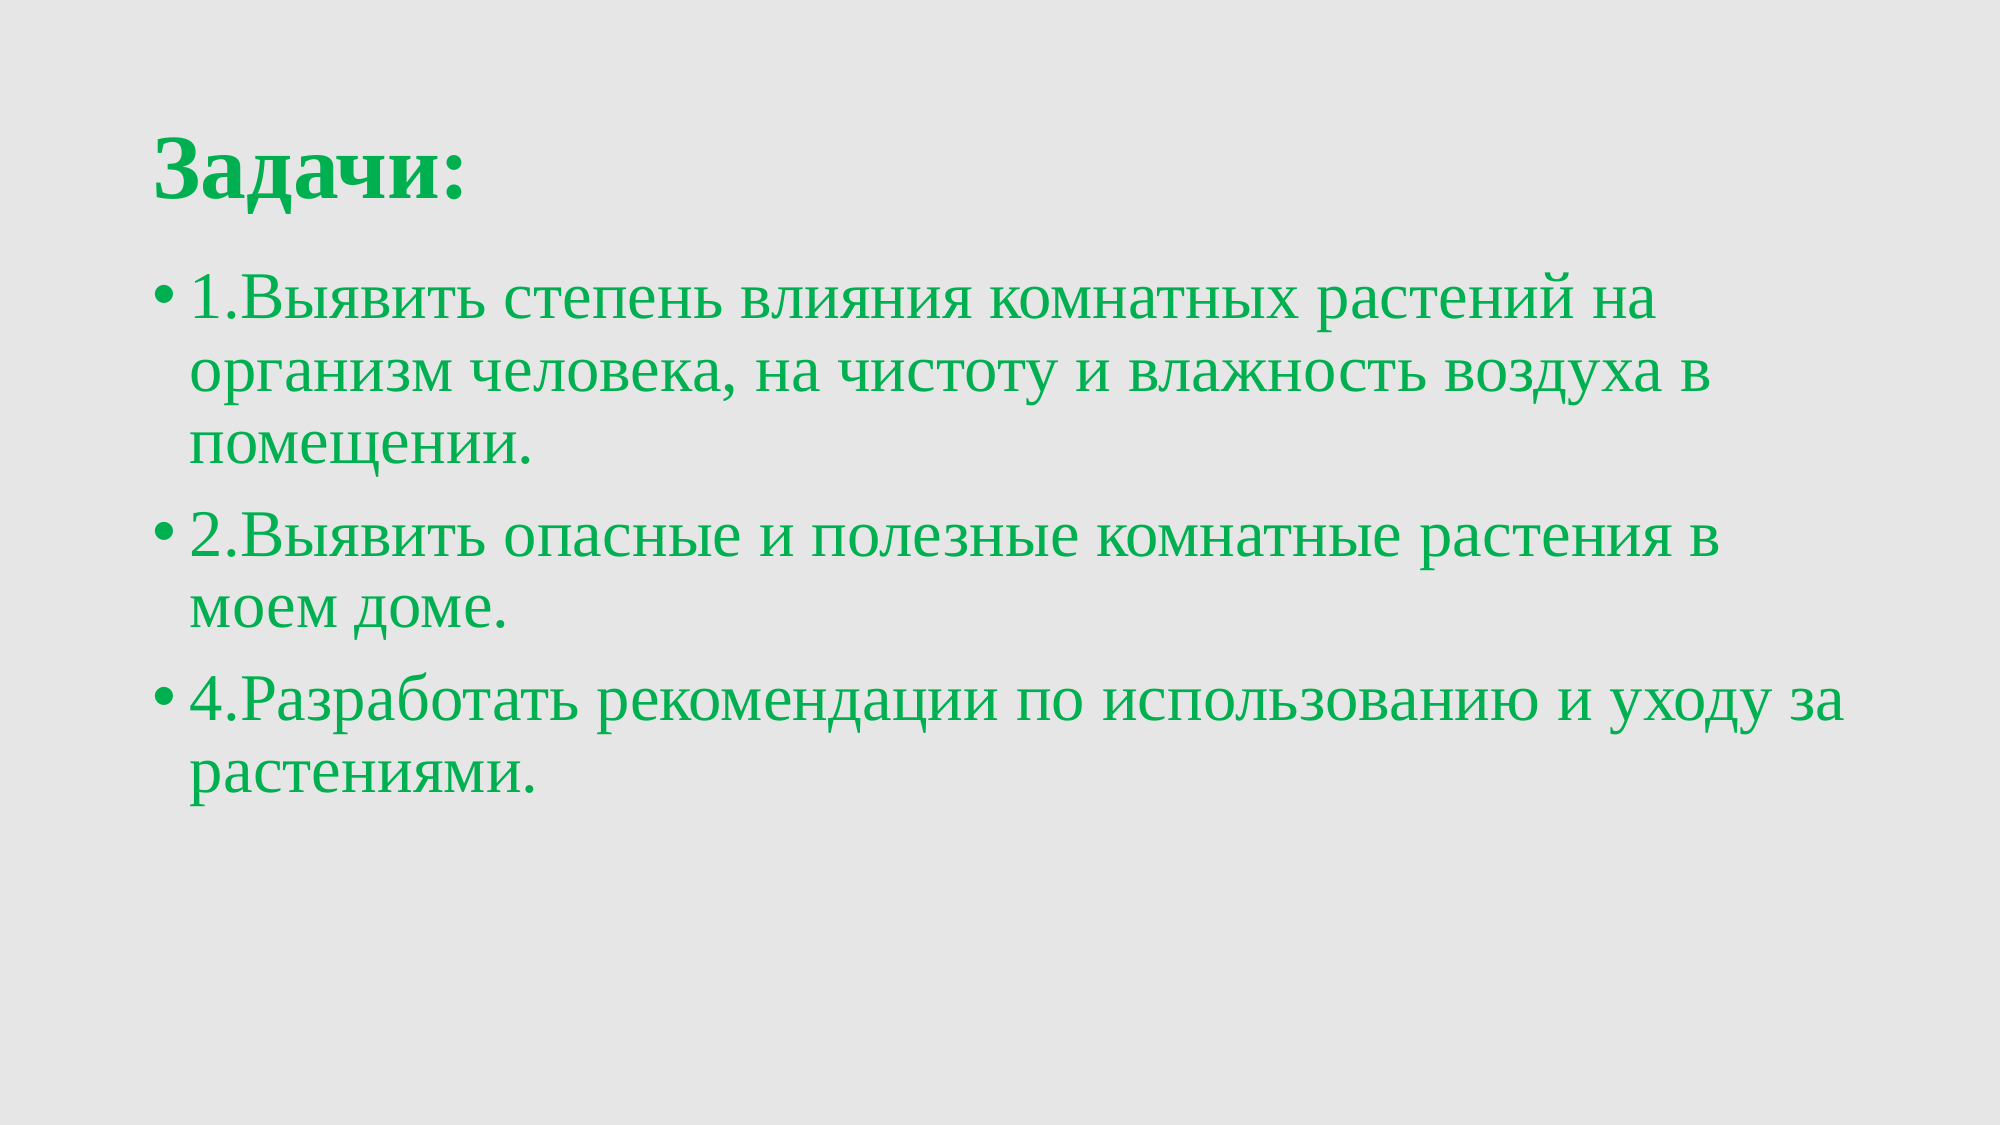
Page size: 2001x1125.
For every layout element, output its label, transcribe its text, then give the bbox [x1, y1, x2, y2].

list 1.Выявить степень влияния комнатных растений на организм человека, на чистоту и влажность воздуха в помещении. 2.Выявить опасные и полезные комнатные растения в моем доме. 4.Разработать рекомендации по использованию и уходу за растениями. [137, 253, 1863, 1014]
title Задачи: [137, 59, 1863, 253]
